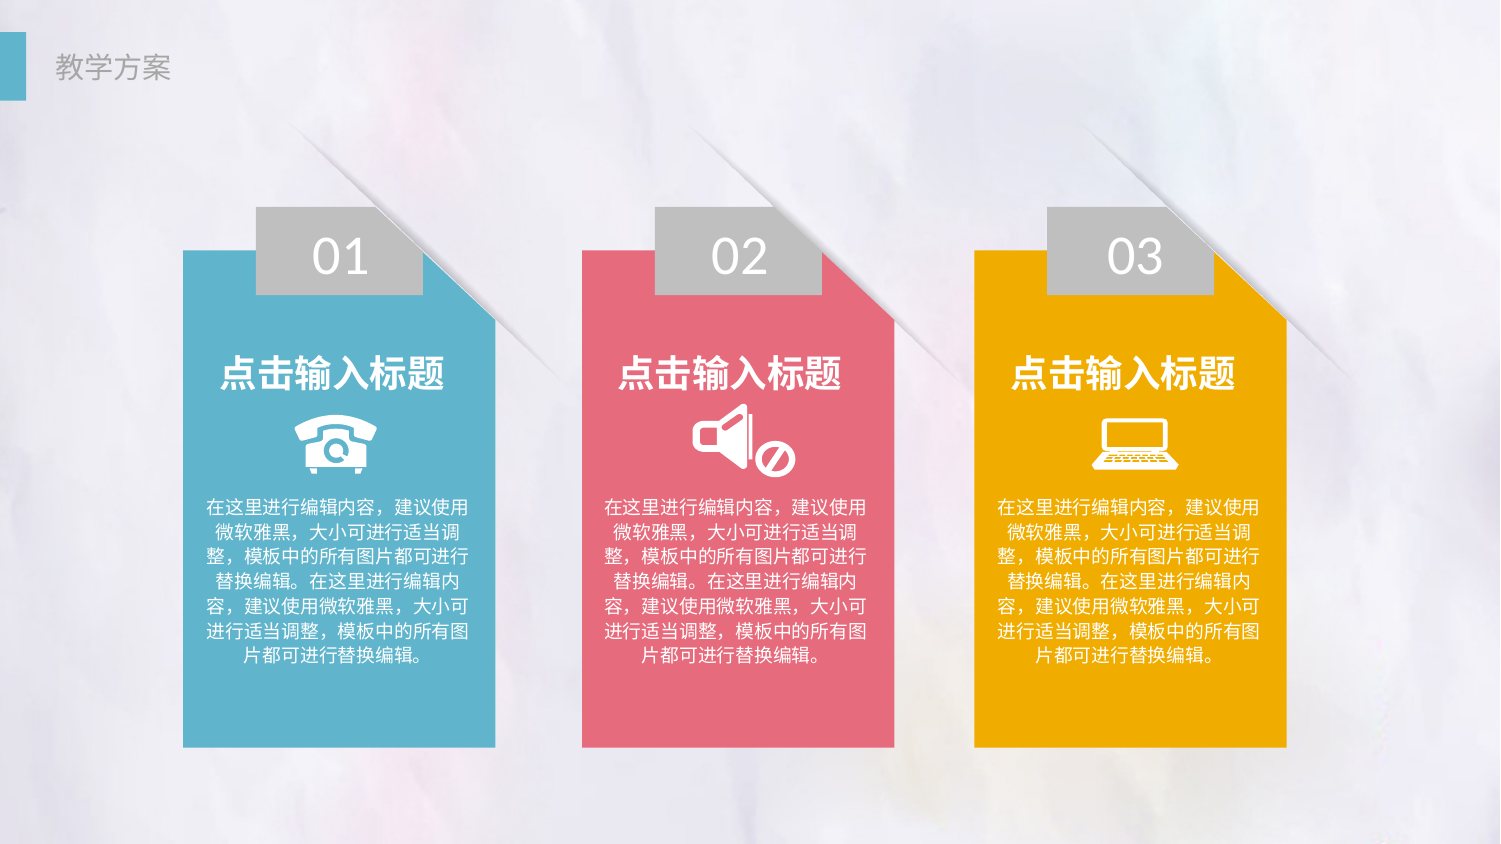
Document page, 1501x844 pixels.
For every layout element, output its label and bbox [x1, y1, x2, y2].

text_box [108, 207, 506, 748]
picture [0, 0, 1500, 844]
text_box [900, 207, 1347, 748]
text_box [506, 207, 900, 748]
